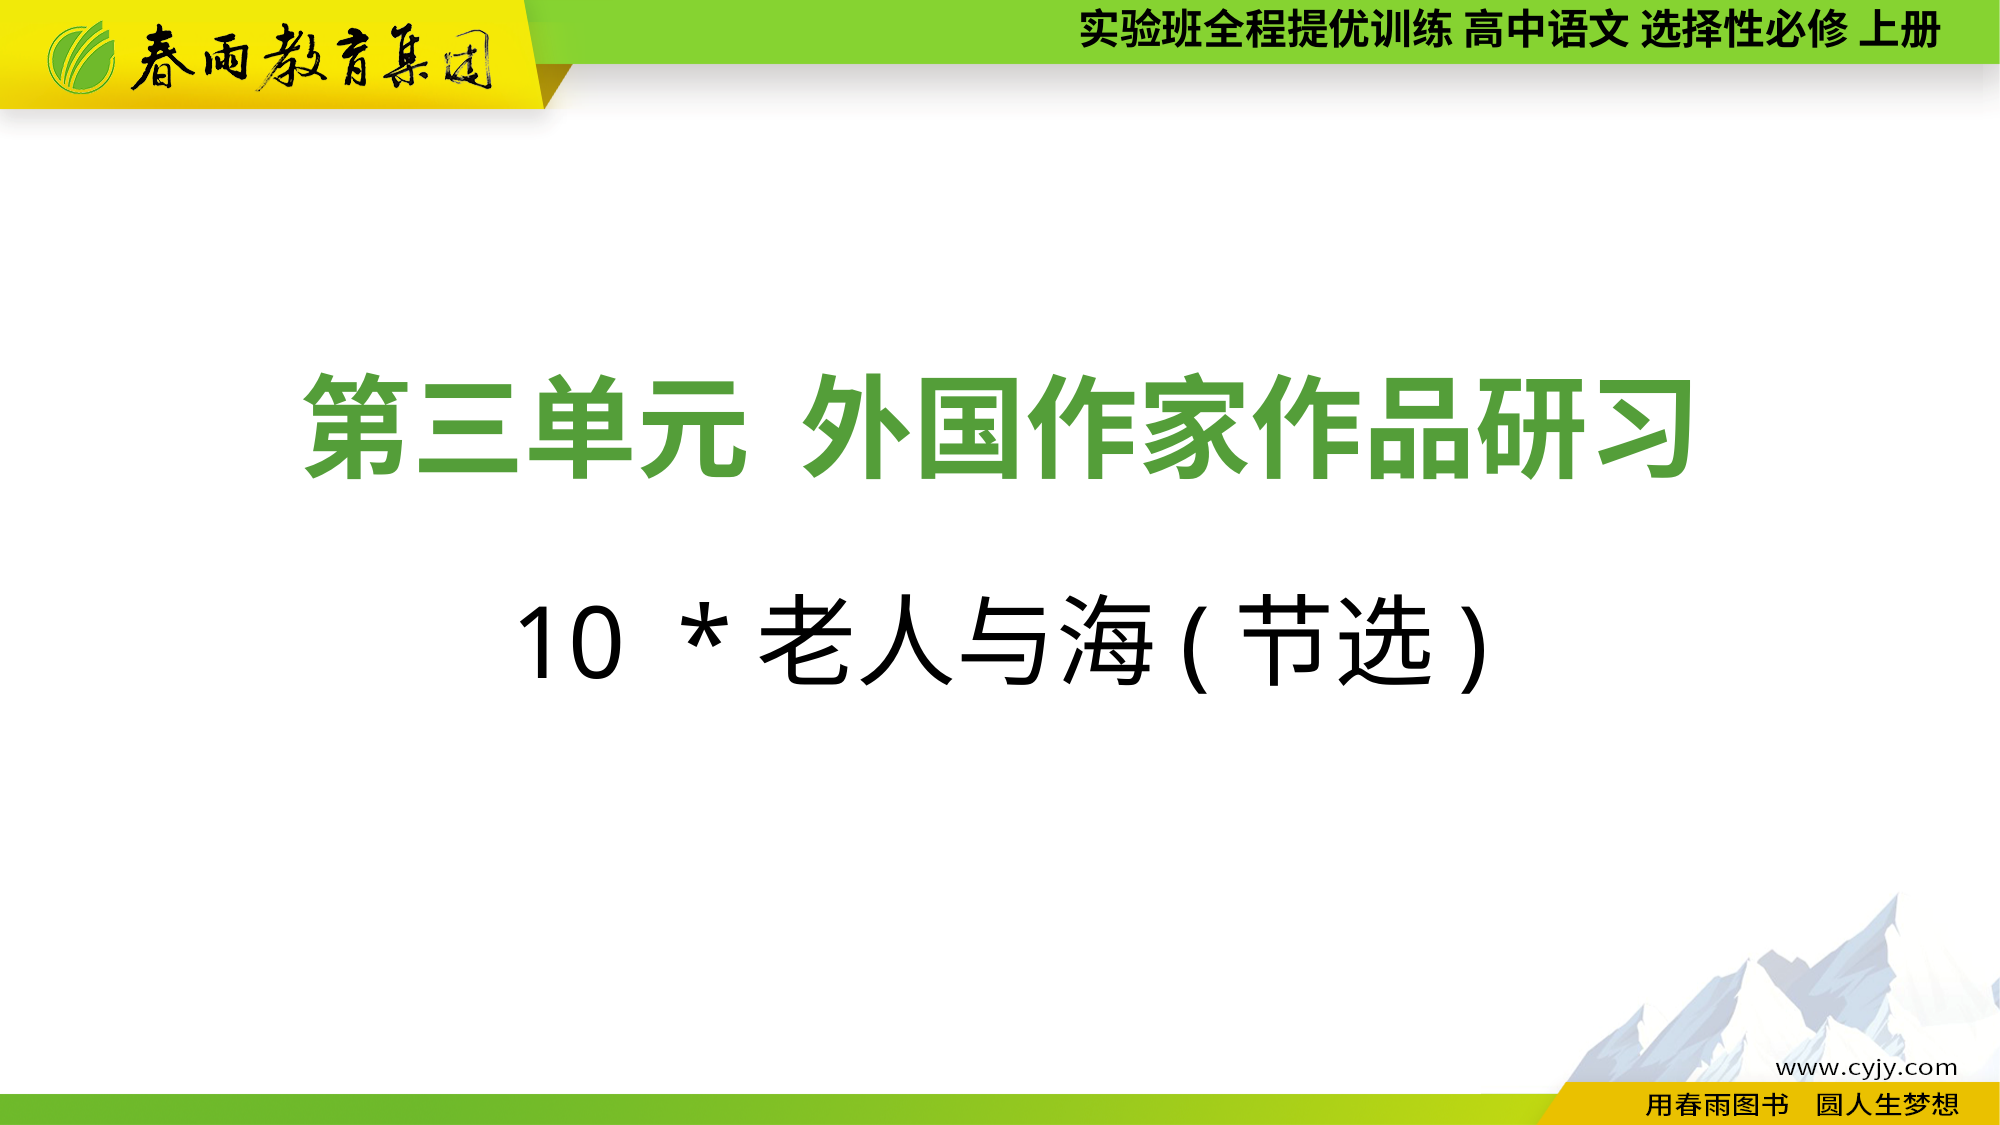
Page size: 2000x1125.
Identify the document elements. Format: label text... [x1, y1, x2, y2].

picture [0, 0, 2000, 1125]
text_box 10 *老人与海(节选) [54, 511, 1946, 706]
text_box 第三单元 外国作家作品研习 [54, 282, 1946, 500]
